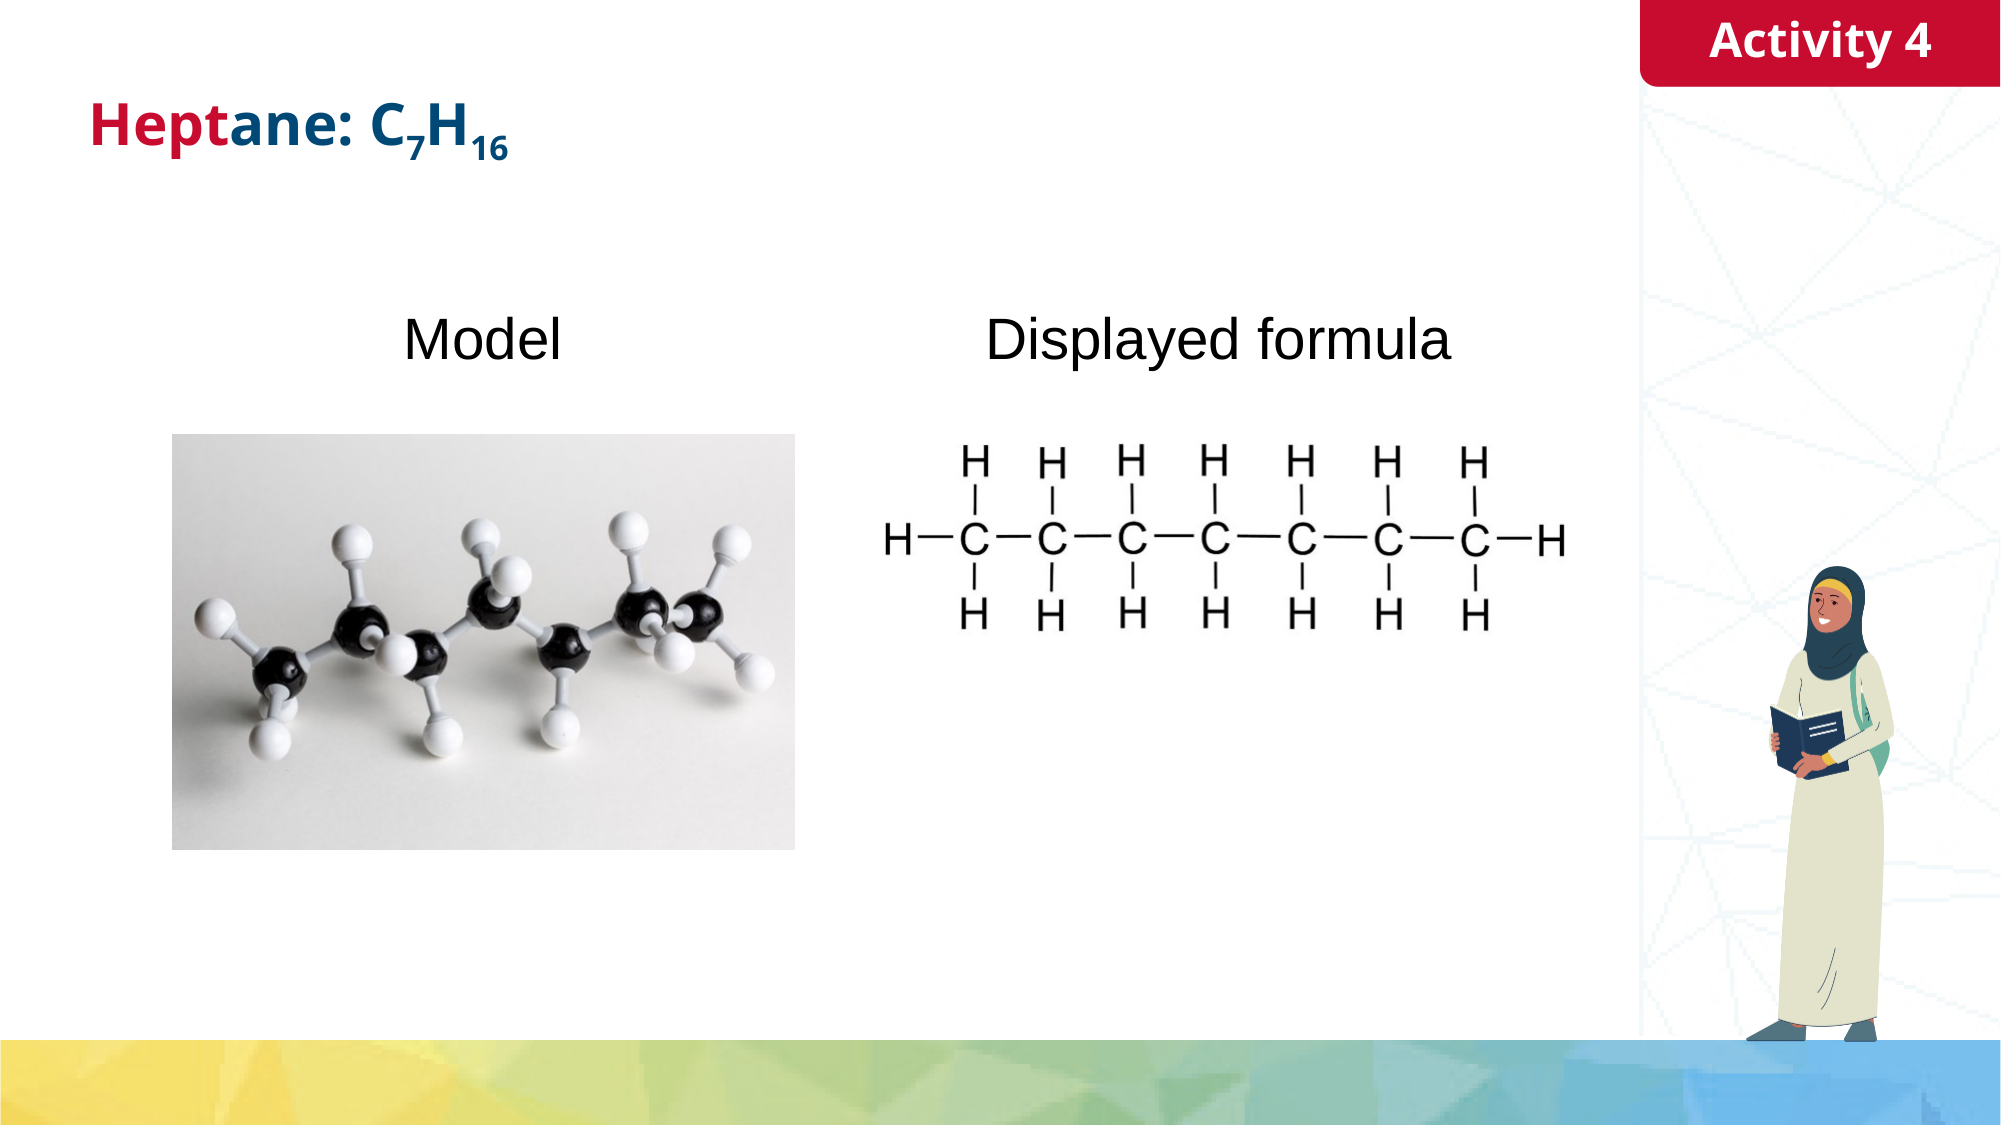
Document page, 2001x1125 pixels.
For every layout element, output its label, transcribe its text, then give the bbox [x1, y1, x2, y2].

title Heptane: C7H16 [88, 88, 1566, 161]
text_box Displayed formula [944, 314, 1494, 387]
picture [0, 0, 2001, 1125]
text_box Model [208, 314, 758, 387]
picture [876, 434, 1592, 649]
picture [172, 434, 795, 850]
